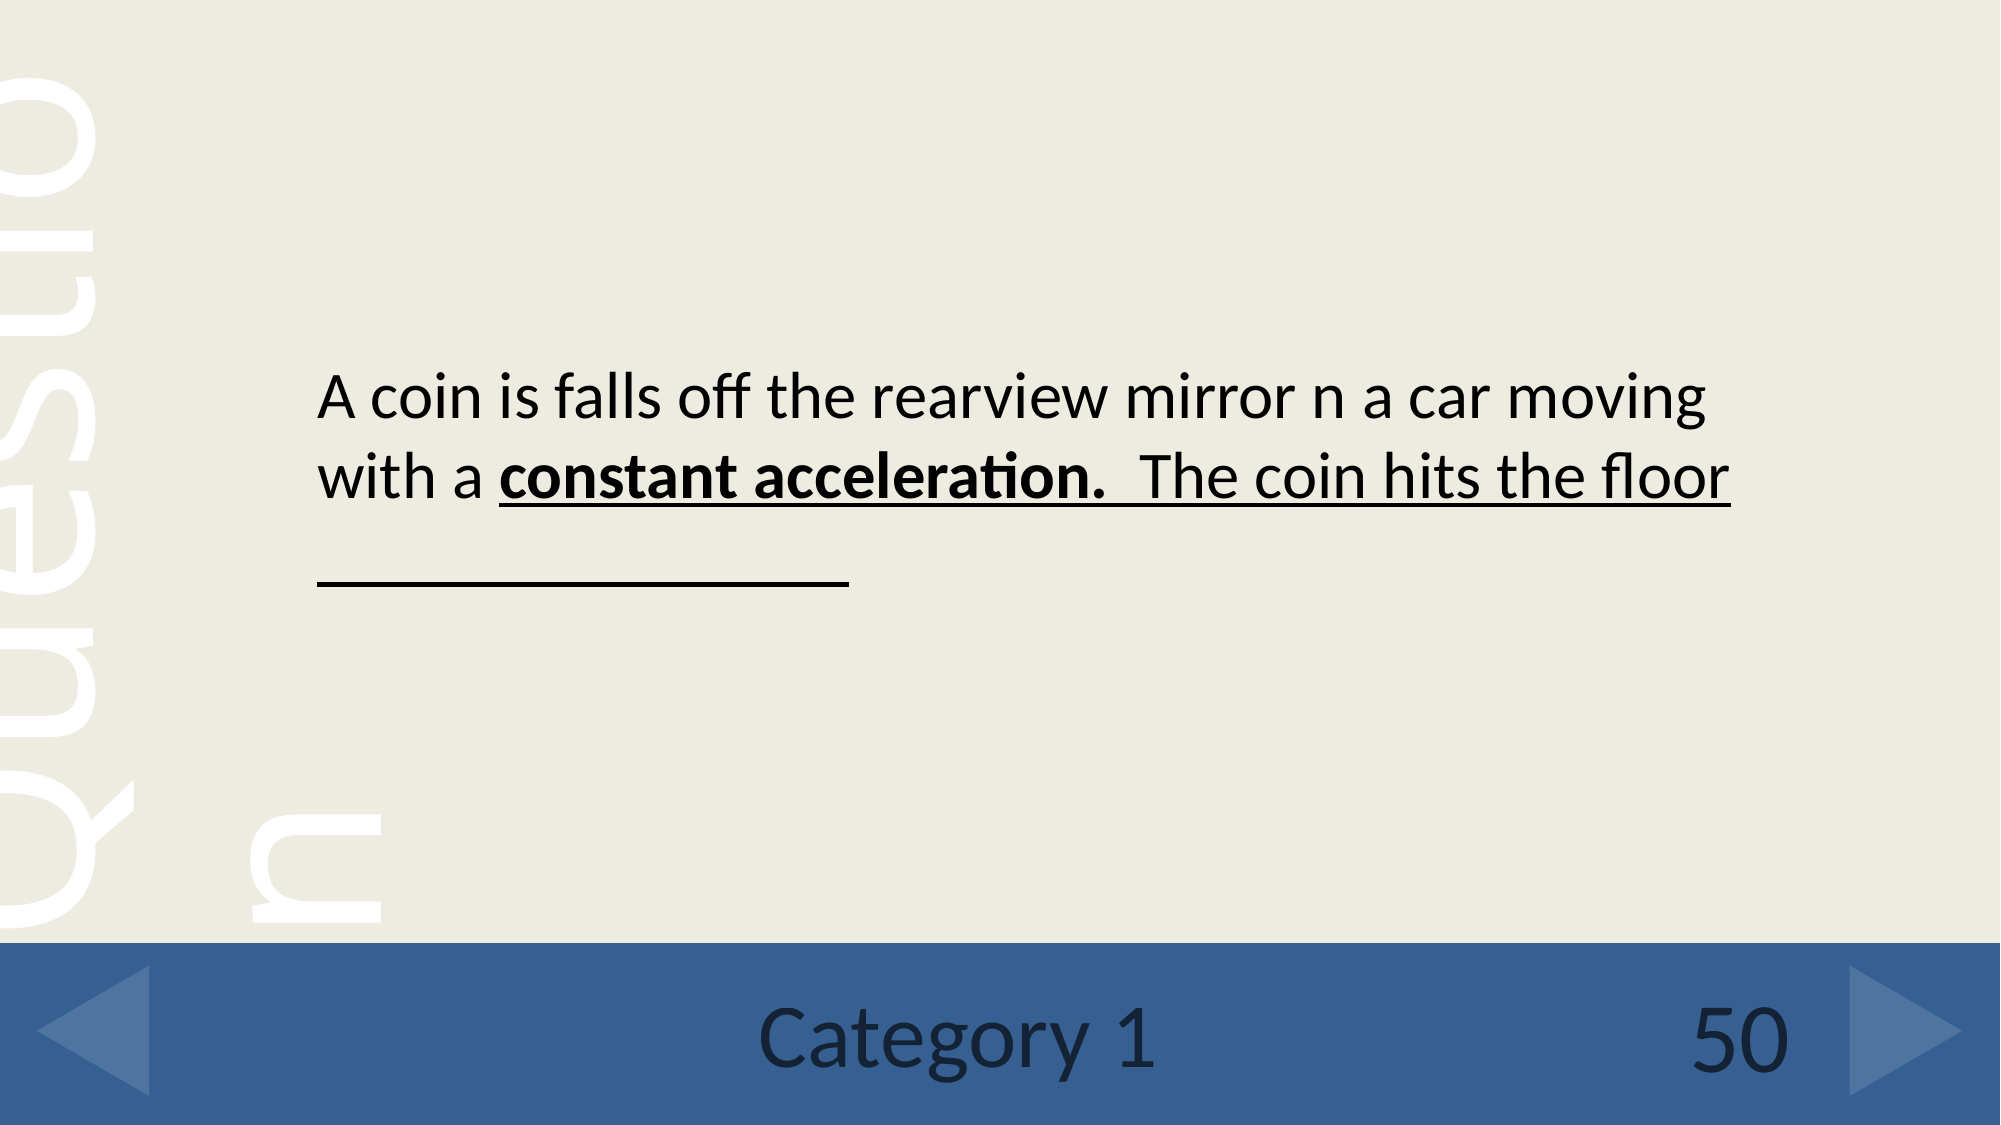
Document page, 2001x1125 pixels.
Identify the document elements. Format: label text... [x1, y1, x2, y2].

list A coin is falls off the rearview mirror n a car moving with a constant acceleration. The coin hits the floor ________________ [302, 307, 1760, 636]
title Category 1 [58, 937, 1859, 1125]
